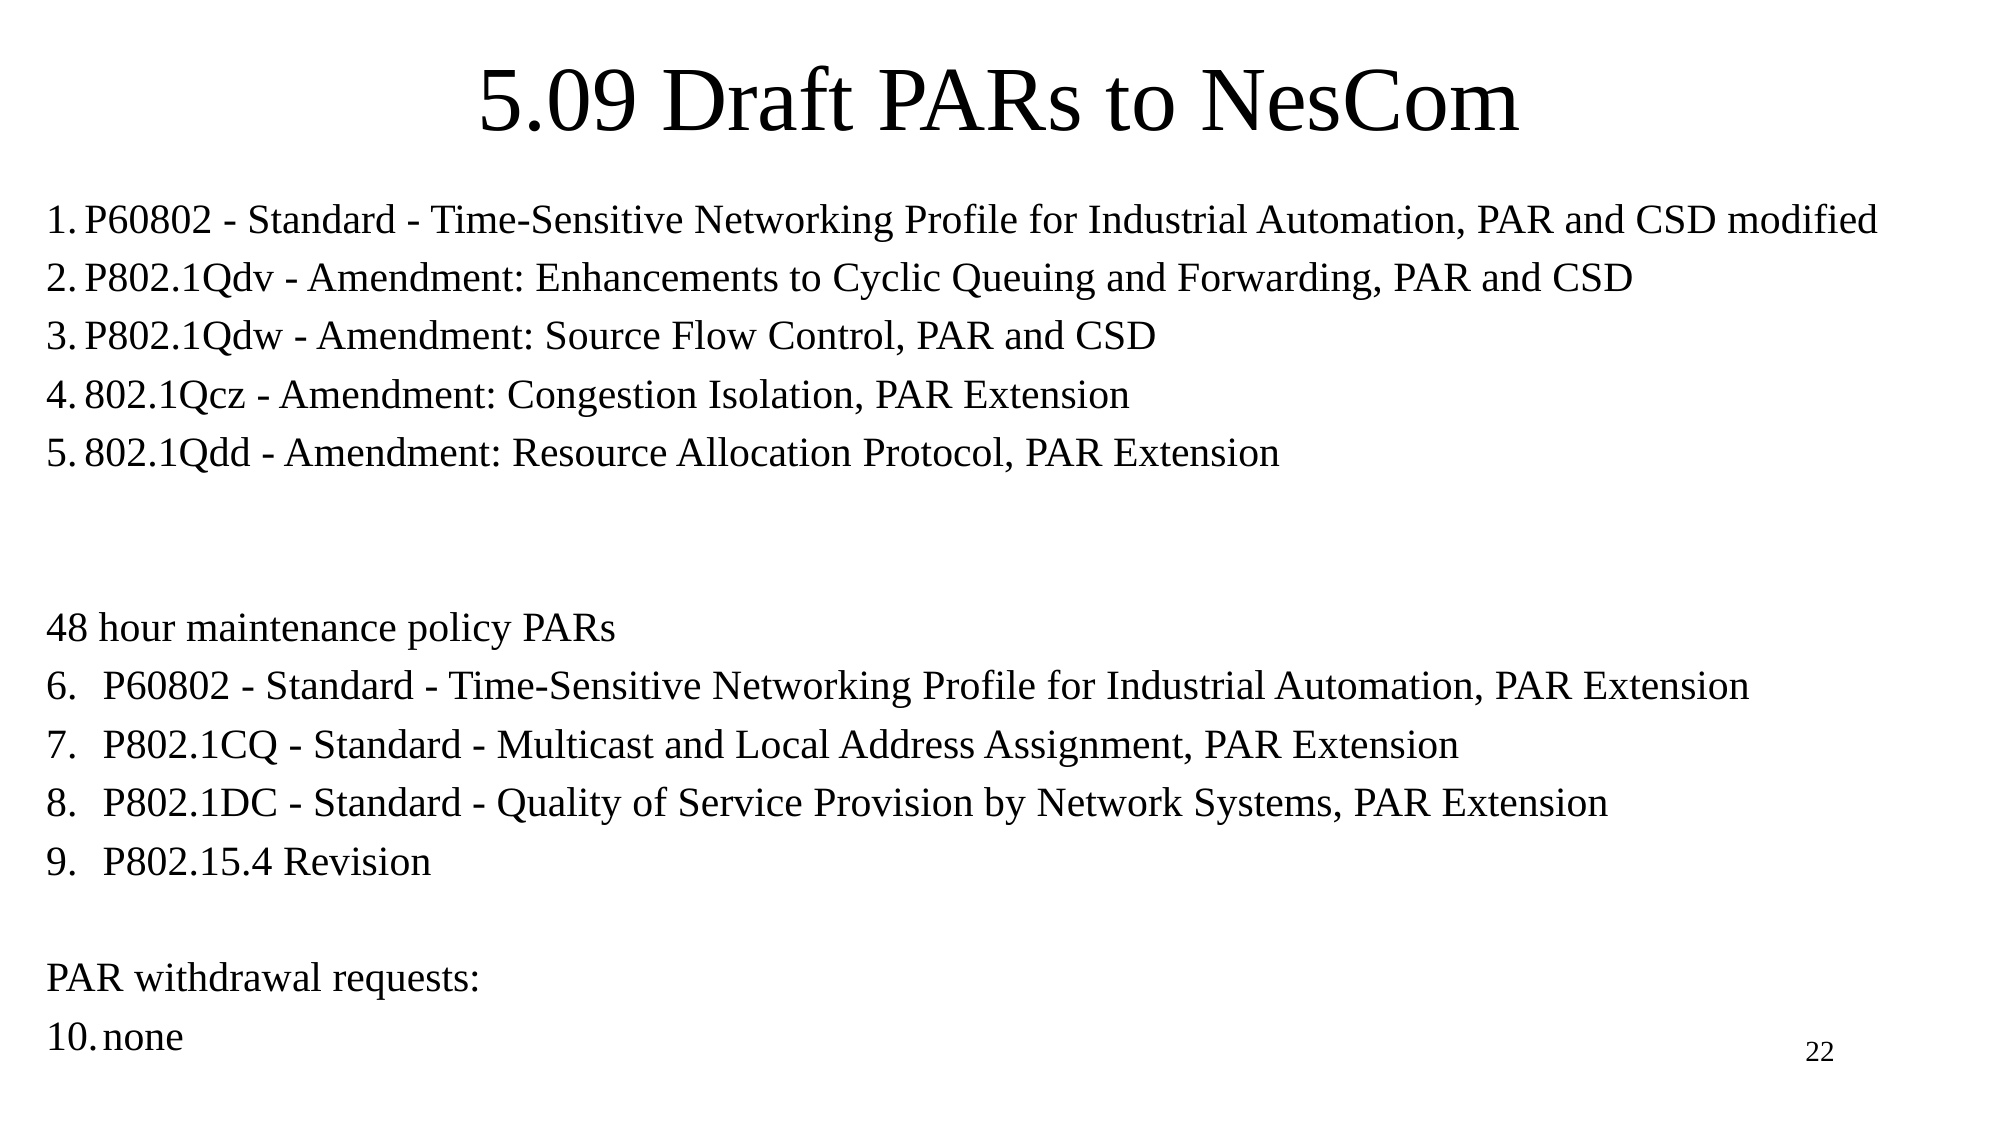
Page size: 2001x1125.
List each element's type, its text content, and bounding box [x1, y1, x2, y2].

title 5.09 Draft PARs to NesCom [362, 0, 1638, 183]
slide_number 22 [1433, 1024, 1851, 1101]
list P60802 - Standard - Time-Sensitive Networking Profile for Industrial Automation, PAR and CSD modified P802.1Qdv - Amendment: Enhancements to Cyclic Queuing and Forwarding, PAR and CSD P802.1Qdw - Amendment: Source Flow Control, PAR and CSD 802.1Qcz - Amendment: Congestion Isolation, PAR Extension 802.1Qdd - Amendment: Resource Allocation Protocol, PAR Extension 48 hour maintenance policy PARs P60802 - Standard - Time-Sensitive Networking Profile for Industrial Automation, PAR Extension P802.1CQ - Standard - Multicast and Local Address Assignment, PAR Extension P802.1DC - Standard - Quality of Service Provision by Network Systems, PAR Extension P802.15.4 Revision PAR withdrawal requests: none [30, 183, 1969, 860]
